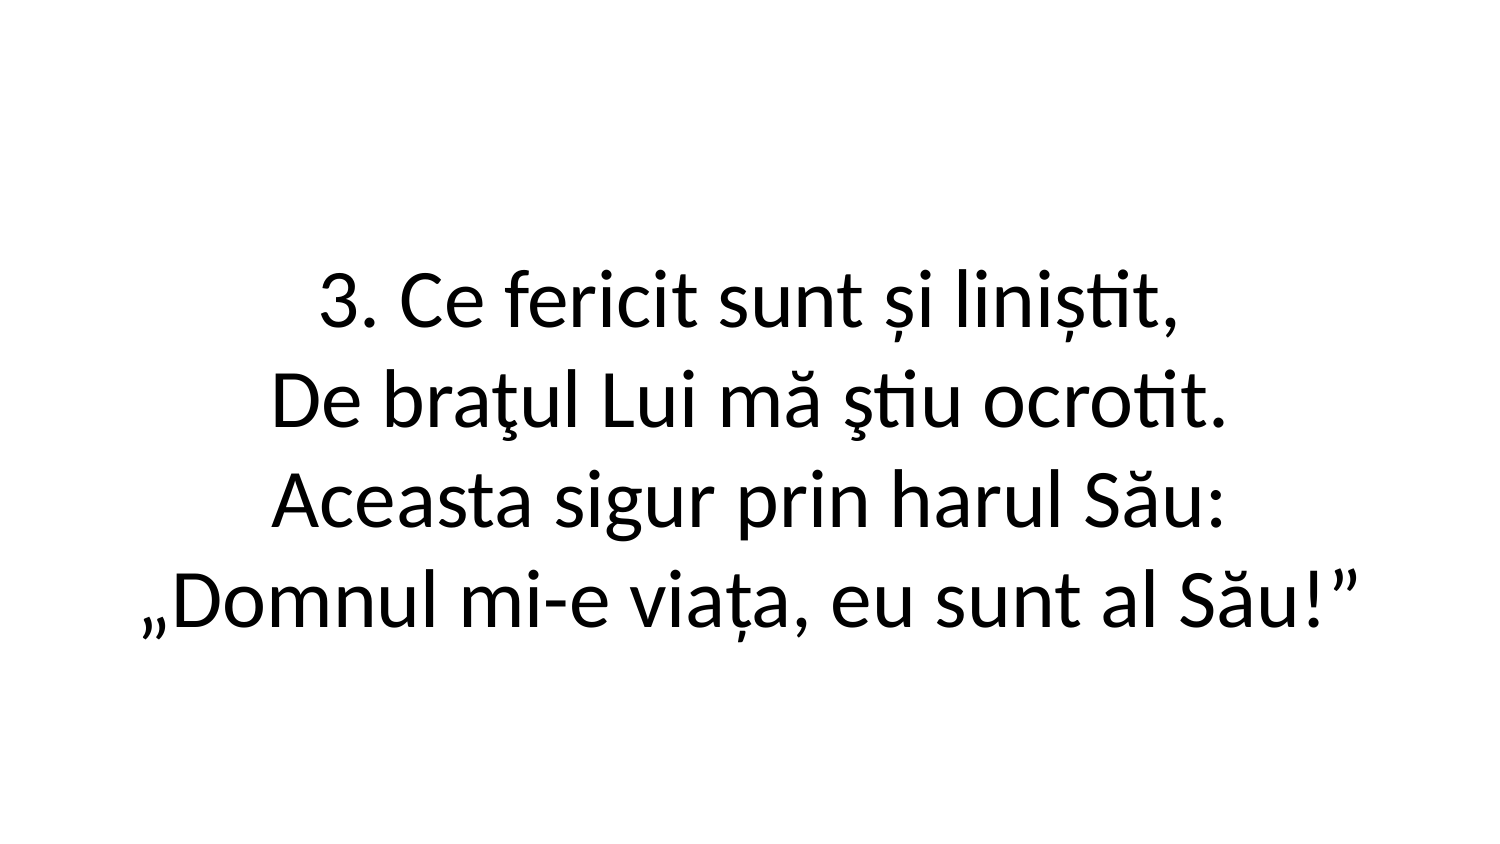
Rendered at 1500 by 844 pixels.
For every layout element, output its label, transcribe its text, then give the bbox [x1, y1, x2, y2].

text_box 3. Ce fericit sunt și liniștit, De braţul Lui mă ştiu ocrotit. Aceasta sigur prin harul Său: „Domnul mi-e viața, eu sunt al Său!” [122, 192, 1378, 652]
